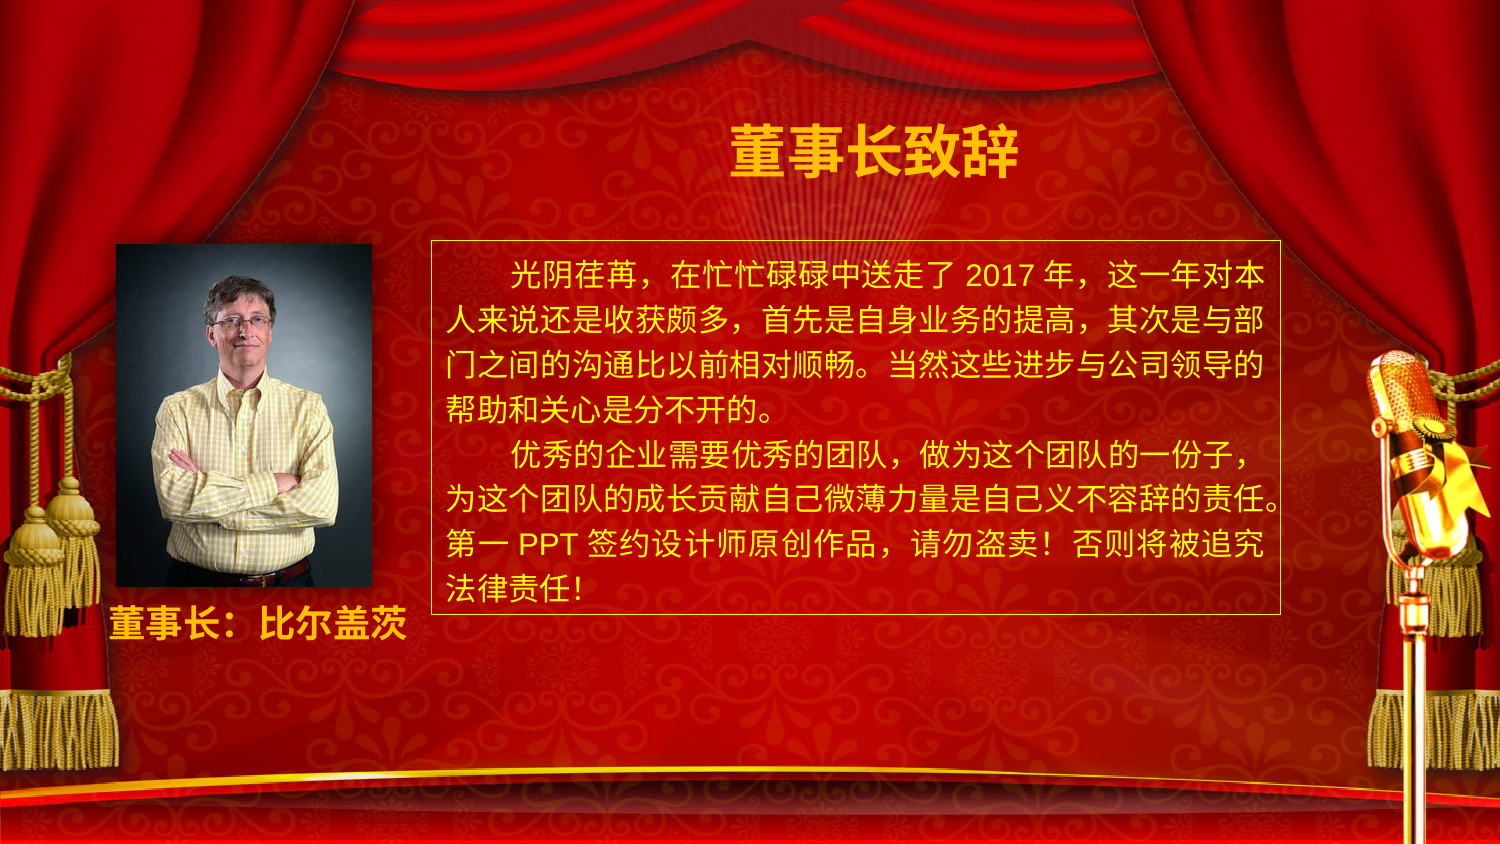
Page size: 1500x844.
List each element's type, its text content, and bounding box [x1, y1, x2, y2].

picture [0, 0, 1500, 844]
text_box 光阴荏苒，在忙忙碌碌中送走了2017年，这一年对本人来说还是收获颇多，首先是自身业务的提高，其次是与部门之间的沟通比以前相对顺畅。当然这些进步与公司领导的帮助和关心是分不开的。 优秀的企业需要优秀的团队，做为这个团队的一份子，为这个团队的成长贡献自己微薄力量是自己义不容辞的责任。第一PPT签约设计师原创作品，请勿盗卖！否则将被追究法律责任！ [431, 240, 1281, 615]
text_box 董事长致辞 [681, 107, 1068, 193]
text_box 董事长：比尔盖茨 [64, 592, 452, 653]
